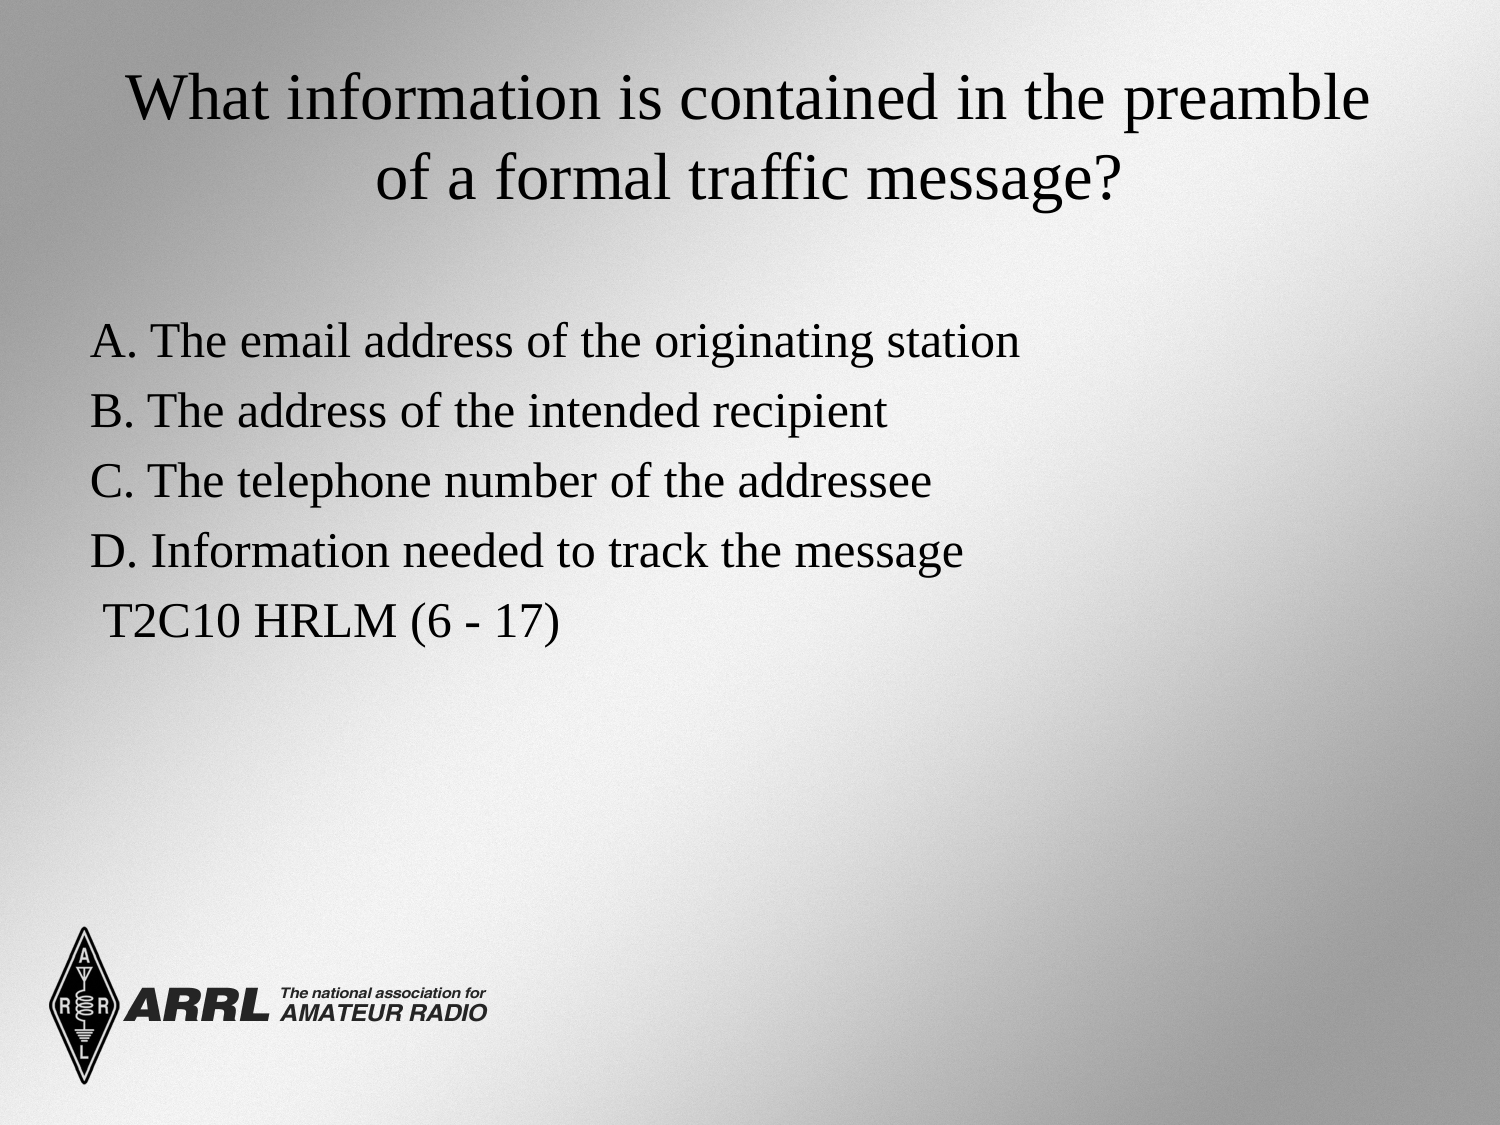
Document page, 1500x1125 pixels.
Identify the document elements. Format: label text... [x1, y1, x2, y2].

list A. The email address of the originating station B. The address of the intended recipient C. The telephone number of the addressee D. Information needed to track the message T2C10 HRLM (6 - 17) [75, 299, 1425, 1005]
title What information is contained in the preamble of a formal traffic message? [75, 45, 1425, 233]
picture [0, 0, 1500, 1125]
